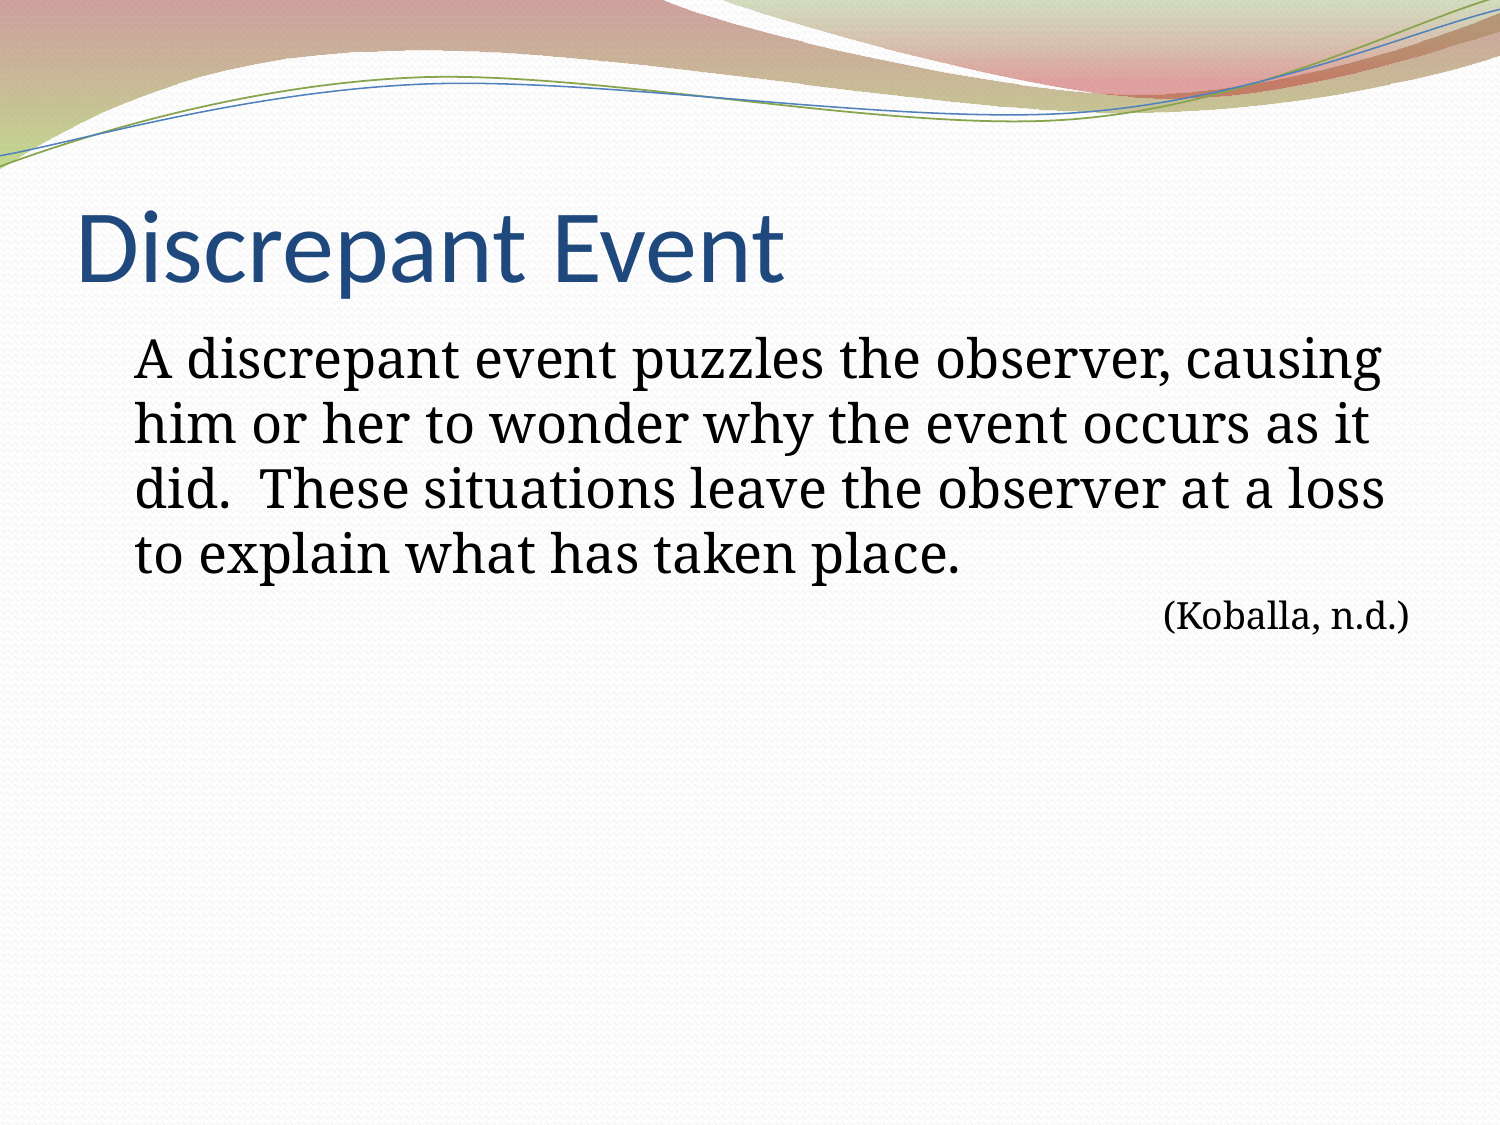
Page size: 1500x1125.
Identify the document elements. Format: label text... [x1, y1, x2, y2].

title Discrepant Event [75, 115, 1425, 303]
list A discrepant event puzzles the observer, causing him or her to wonder why the event occurs as it did. These situations leave the observer at a loss to explain what has taken place. (Koballa, n.d.) [75, 317, 1425, 1038]
